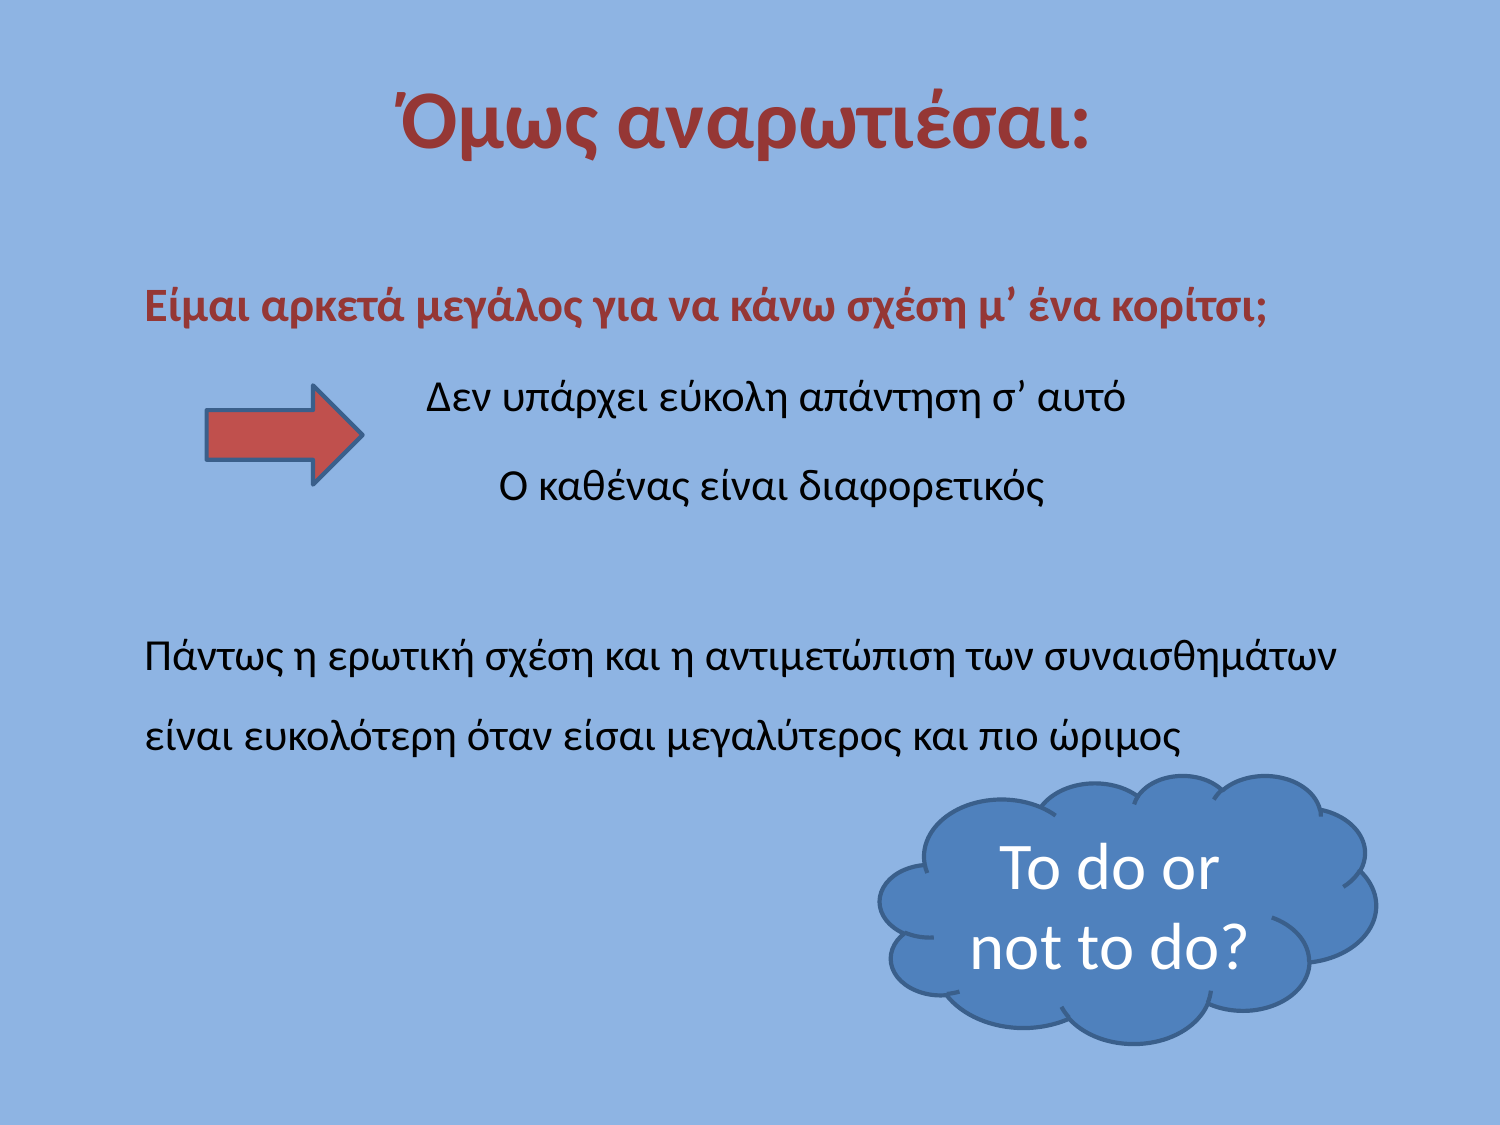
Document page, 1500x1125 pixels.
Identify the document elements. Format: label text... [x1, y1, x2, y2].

list Είμαι αρκετά μεγάλος για να κάνω σχέση μ’ ένα κορίτσι; Δεν υπάρχει εύκολη απάντηση σ’ αυτό Ο καθένας είναι διαφορετικός Πάντως η ερωτική σχέση και η αντιμετώπιση των συναισθημάτων είναι ευκολότερη όταν είσαι μεγαλύτερος και πιο ώριμος [75, 160, 1425, 811]
text_box [204, 383, 365, 487]
title Όμως αναρωτιέσαι: [75, 45, 1425, 160]
text_box To do or not to do? [877, 773, 1379, 1047]
